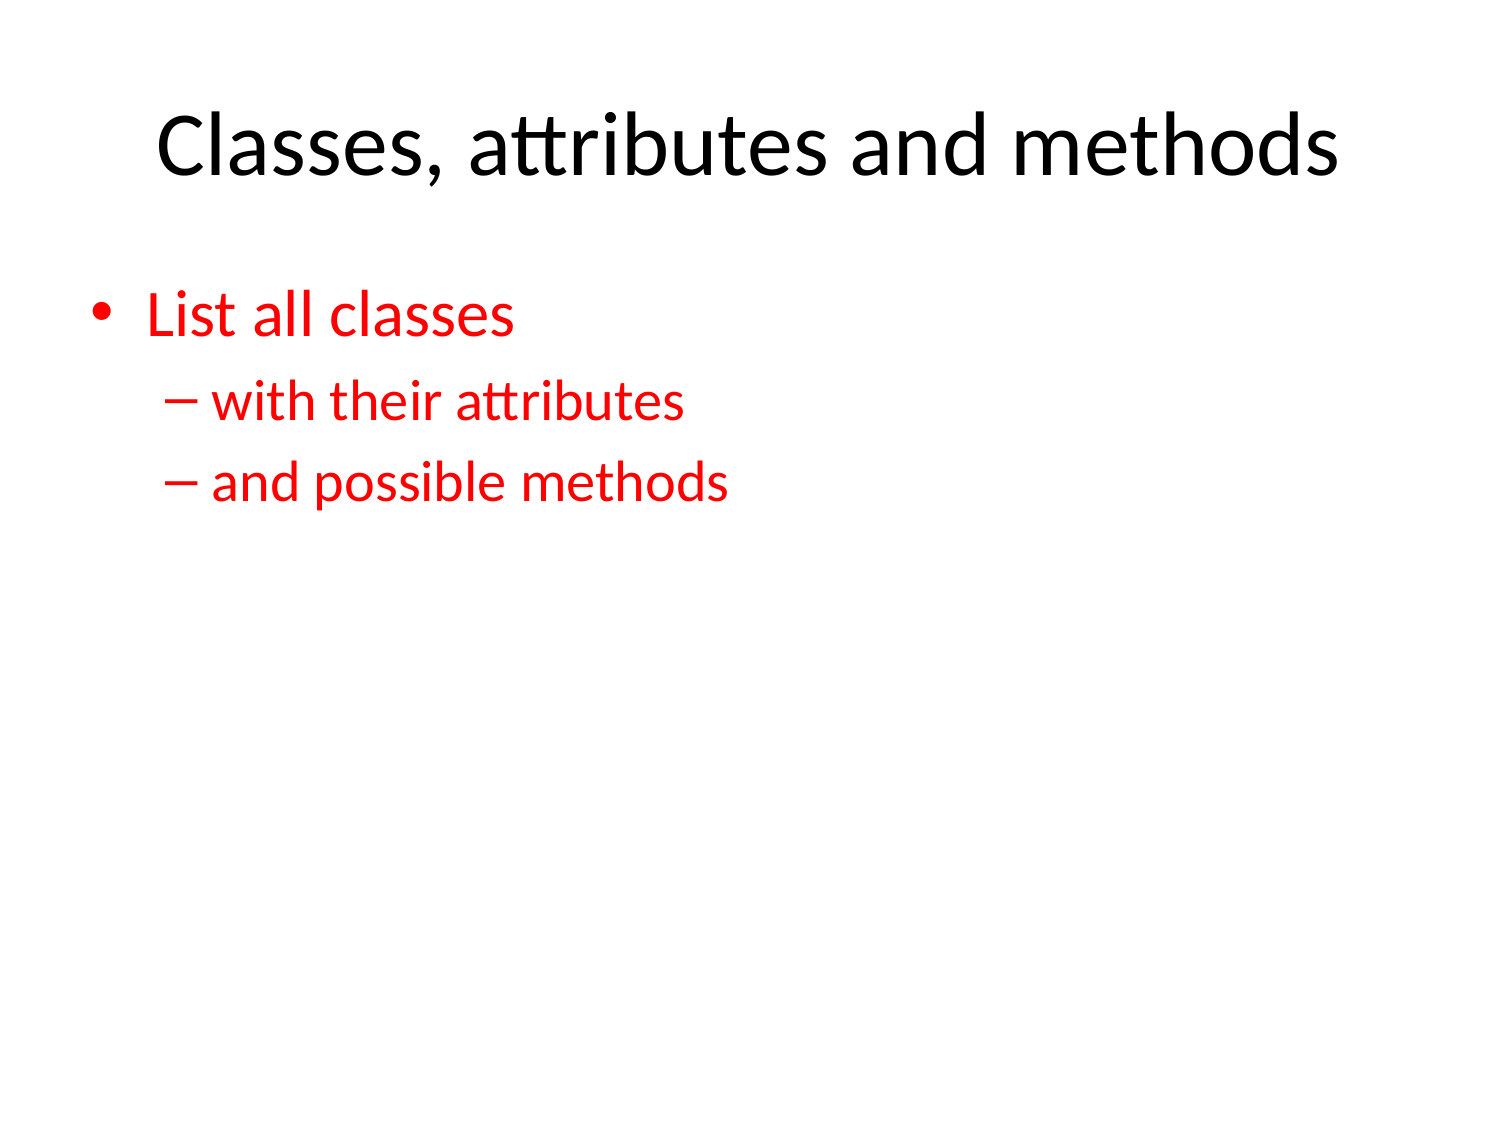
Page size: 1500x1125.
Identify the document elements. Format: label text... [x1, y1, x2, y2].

title Classes, attributes and methods [75, 45, 1425, 233]
list List all classes with their attributes and possible methods [75, 262, 1425, 1005]
